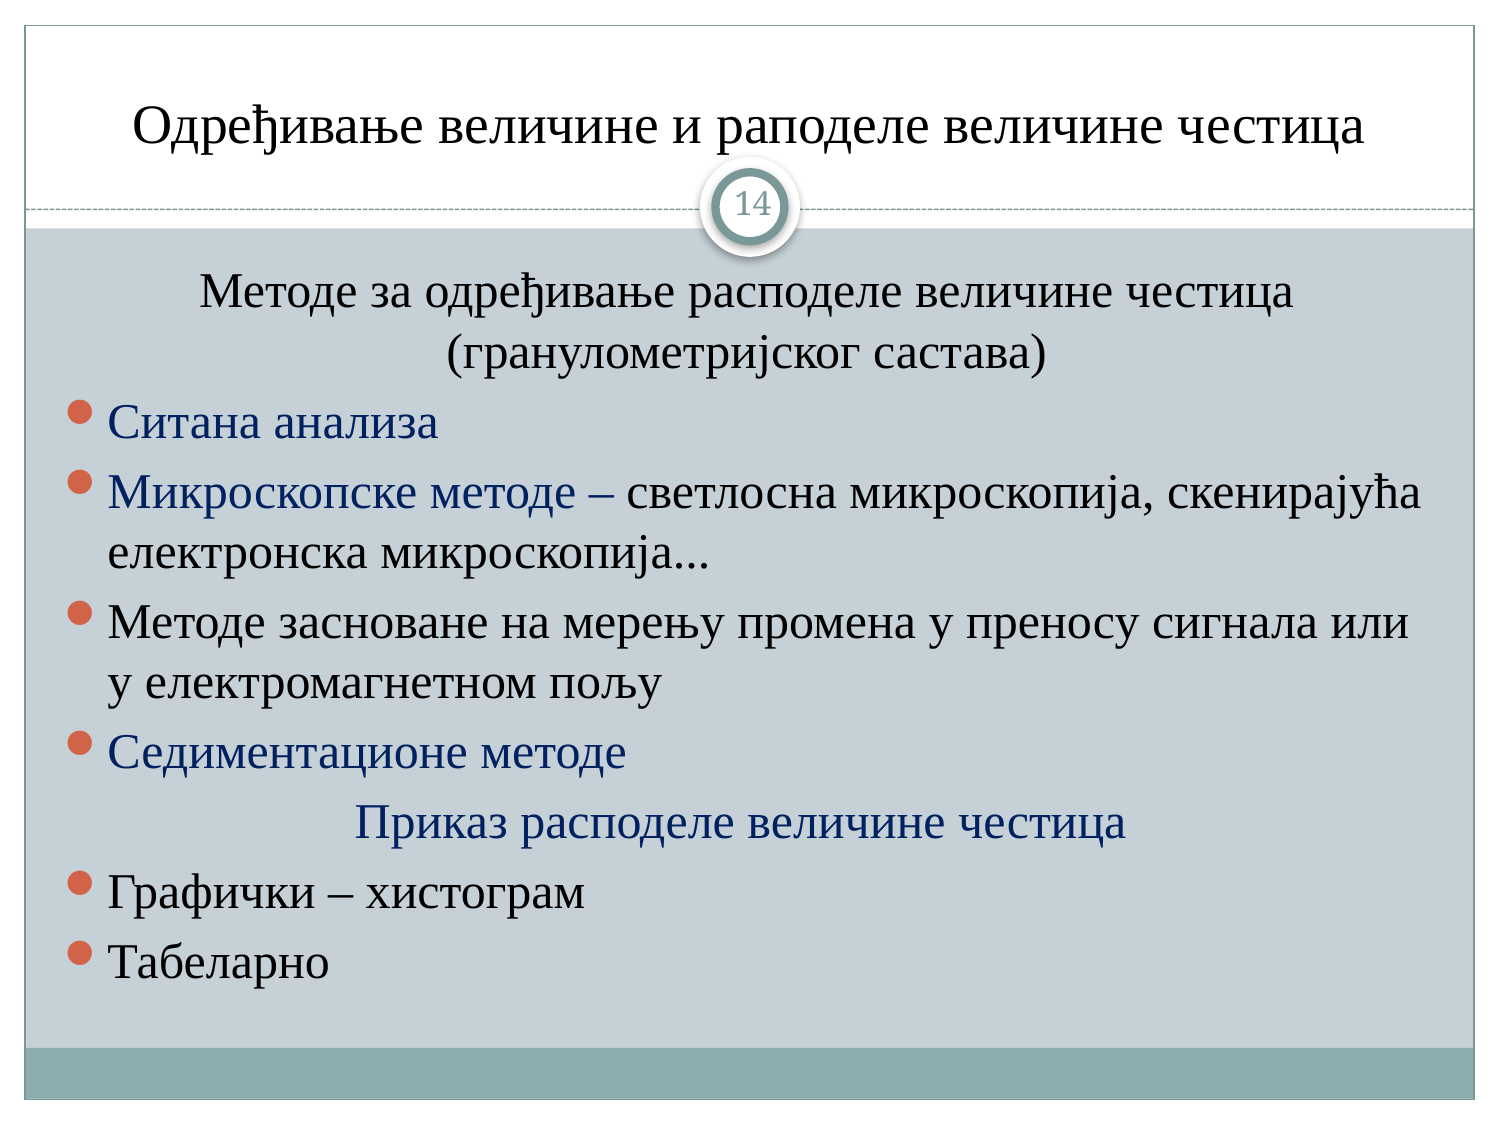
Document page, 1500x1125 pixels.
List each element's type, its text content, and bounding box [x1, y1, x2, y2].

slide_number 14 [715, 168, 791, 241]
list Методе за одређивање расподеле величине честица (гранулометријског састава) Ситана анализа Микроскопске методе – светлосна микроскопија, скенирајућа електронска микроскопија... Методе засноване на мерењу промена у преносу сигнала или у електромагнетном пољу Седиментационе методе Приказ расподеле величине честица Графички – хистограм Табеларно [49, 250, 1445, 1001]
title Одређивање величине и раподеле величине честица [49, 37, 1450, 162]
